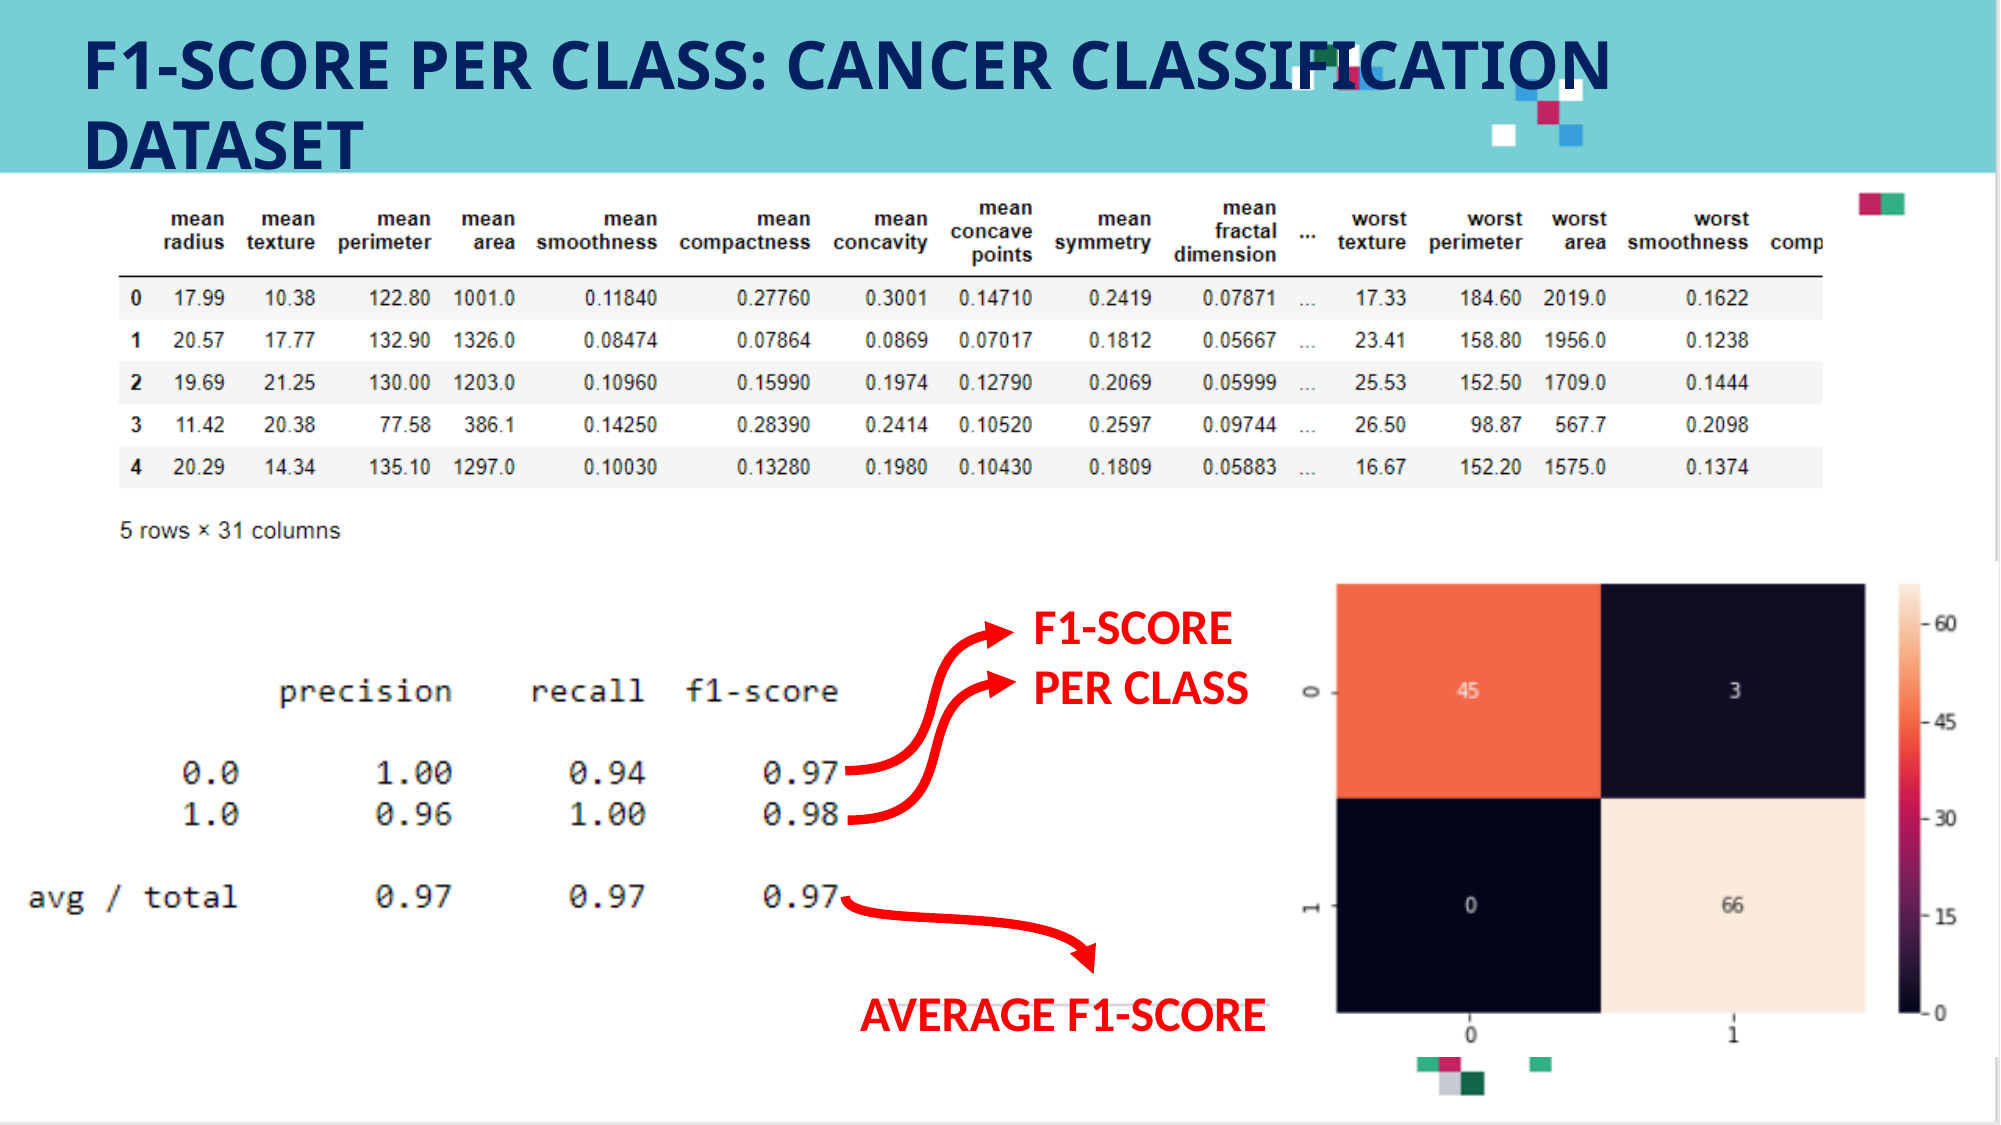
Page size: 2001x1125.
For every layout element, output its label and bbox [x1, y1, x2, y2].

picture [0, 0, 2000, 1125]
text_box [847, 681, 1017, 821]
text_box [845, 896, 1094, 975]
text_box [845, 632, 1015, 771]
